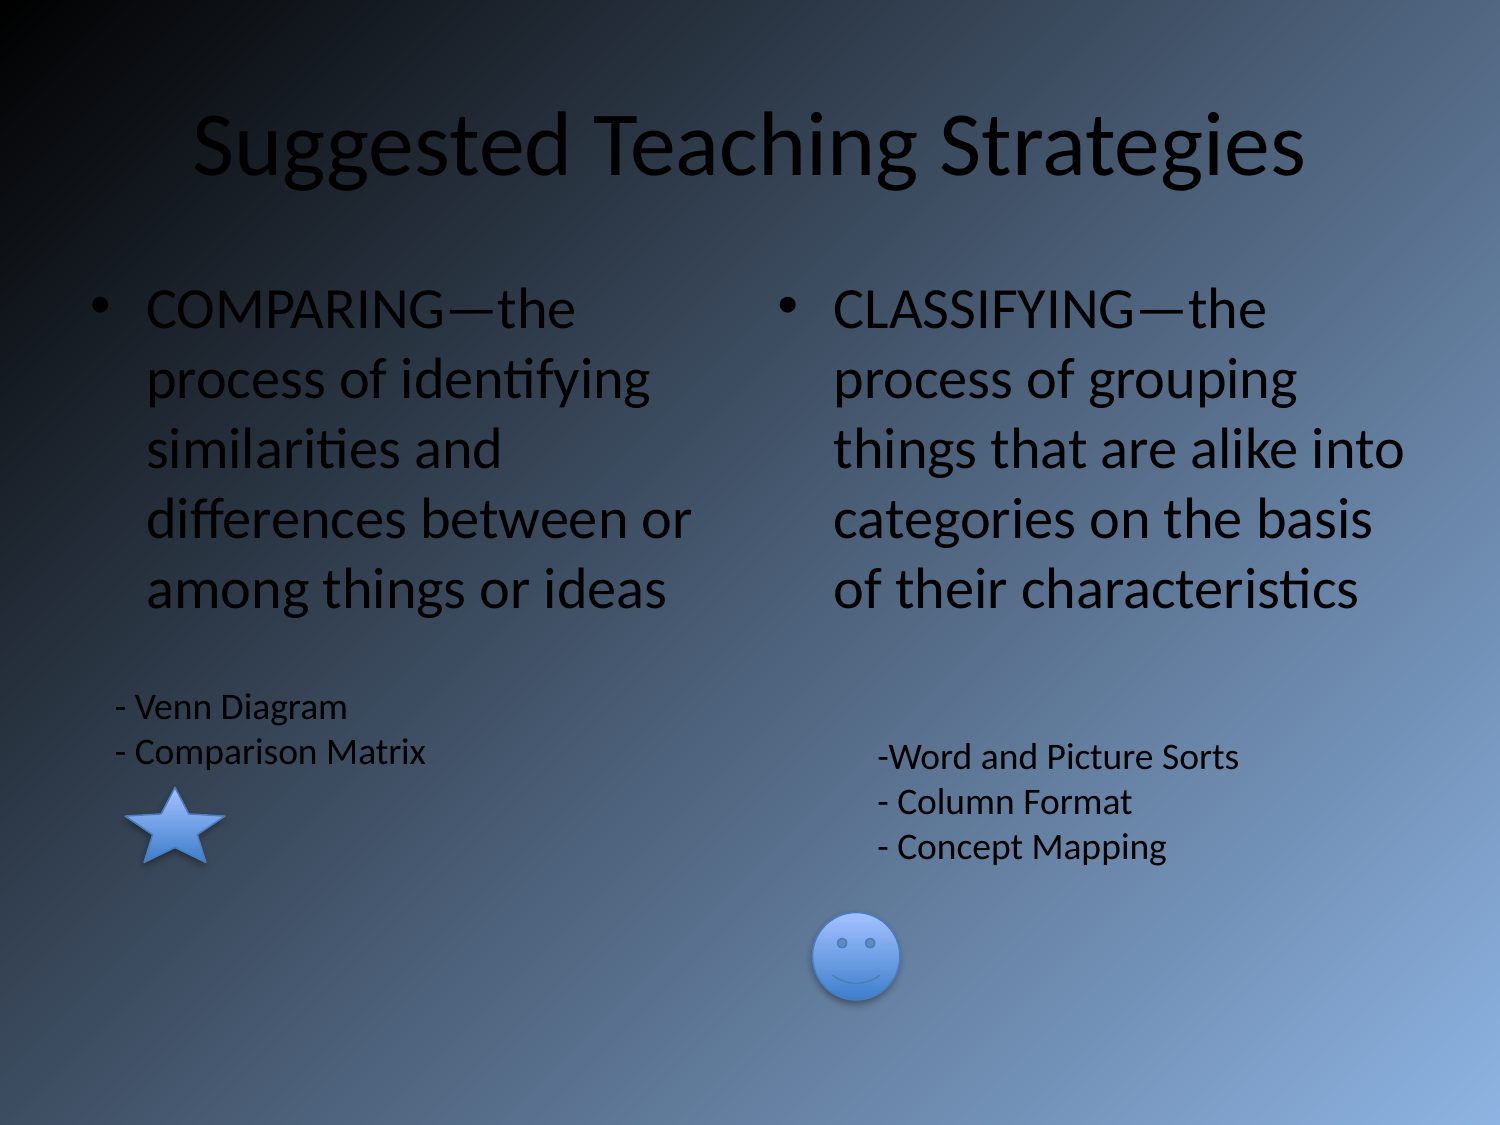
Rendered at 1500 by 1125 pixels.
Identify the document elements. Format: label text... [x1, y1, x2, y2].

list COMPARING—the process of identifying similarities and differences between or among things or ideas [75, 262, 738, 1005]
text_box -Word and Picture Sorts - Column Format - Concept Mapping [862, 724, 1338, 875]
text_box [124, 786, 226, 864]
text_box [811, 911, 901, 1001]
title Suggested Teaching Strategies [75, 45, 1425, 233]
list CLASSIFYING—the process of grouping things that are alike into categories on the basis of their characteristics [762, 262, 1425, 1005]
text_box - Venn Diagram - Comparison Matrix [99, 674, 650, 780]
